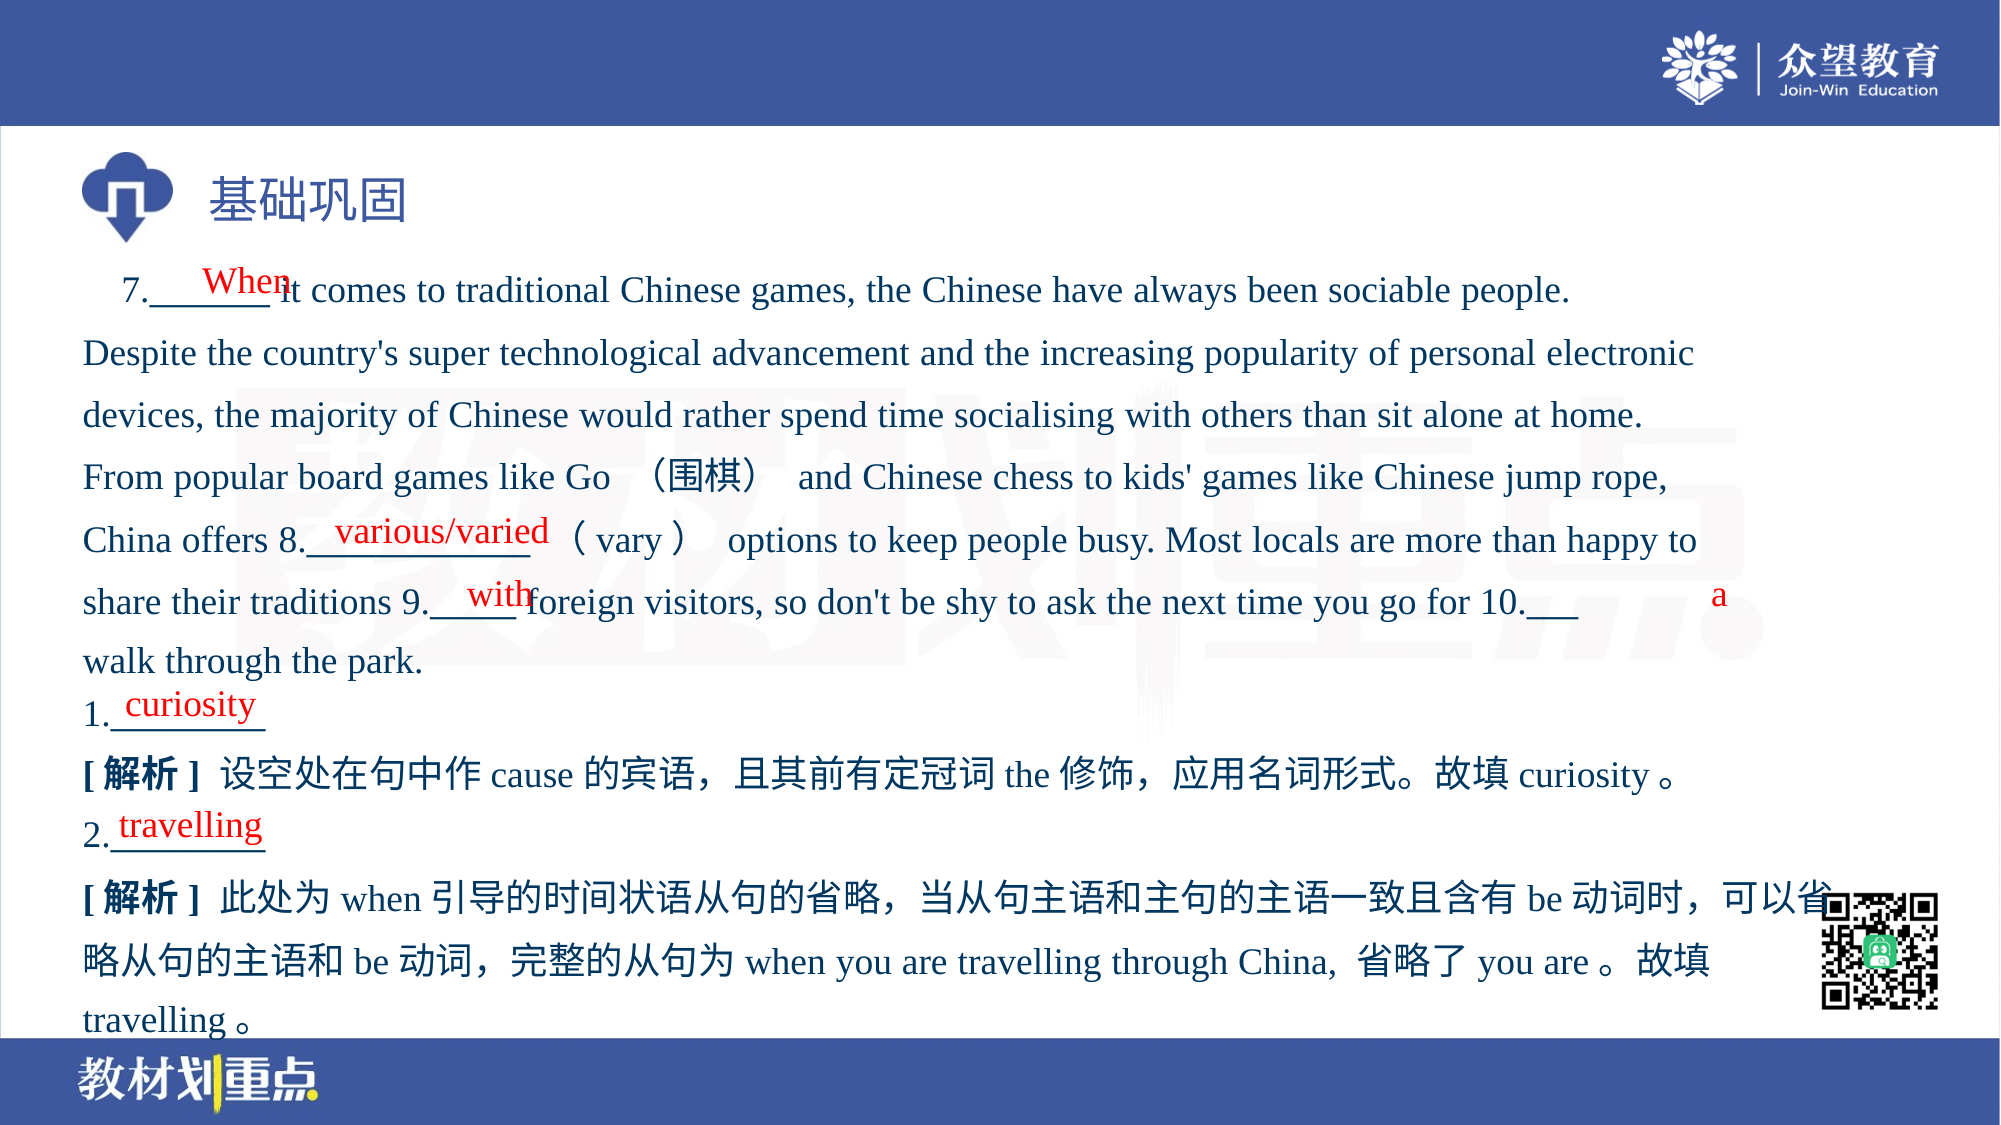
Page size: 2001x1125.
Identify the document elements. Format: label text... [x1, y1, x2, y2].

text_box 1._________ [82, 675, 1817, 729]
text_box When [188, 242, 306, 297]
text_box a [1697, 555, 1742, 609]
text_box 7._______ it comes to traditional Chinese games, the Chinese have always been sociable people. Despite the country's super technological advancement and the increasing popularity of personal electronic devices, the majority of Chinese would rather spend time socialising with others than sit alone at home. From popular board games like Go （围棋） and Chinese chess to kids' games like Chinese jump rope, China offers 8._____________ （vary） options to keep people busy. Most locals are more than happy to share their traditions 9._____ foreign visitors, so don't be shy to ask the next time you go for 10.___ walk through the park. [82, 247, 1817, 675]
text_box various/varied [321, 492, 564, 547]
text_box travelling [105, 786, 277, 841]
text_box with [453, 555, 548, 609]
text_box [解析] 设空处在句中作cause的宾语，且其前有定冠词the修饰，应用名词形式。故填curiosity。 [82, 736, 1817, 790]
text_box [解析] 此处为when引导的时间状语从句的省略，当从句主语和主句的主语一致且含有be动词时，可以省 略从句的主语和be动词，完整的从句为when you are travelling through China, 省略了you are。故填 travelling。 [82, 856, 1817, 1036]
text_box 2._________ [82, 796, 1817, 850]
picture [0, 0, 2000, 1125]
text_box curiosity [111, 665, 271, 719]
